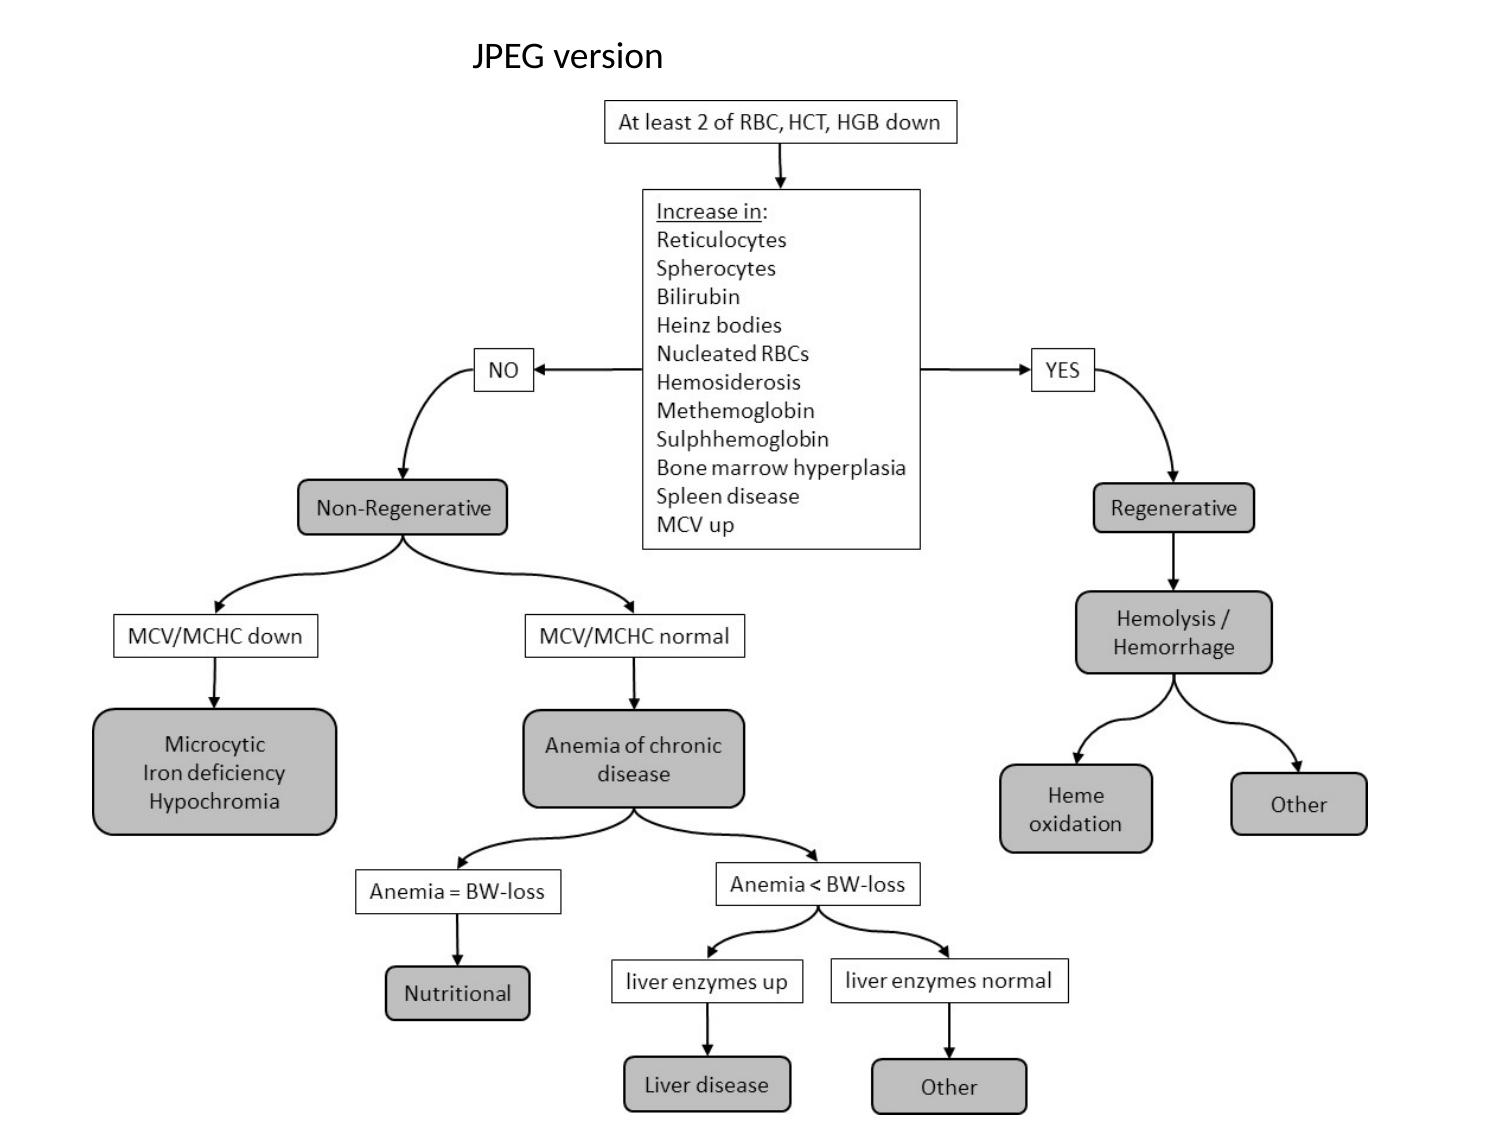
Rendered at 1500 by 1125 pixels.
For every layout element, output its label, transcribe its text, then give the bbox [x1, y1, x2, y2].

text_box JPEG version [457, 24, 680, 84]
picture [92, 100, 1368, 1115]
